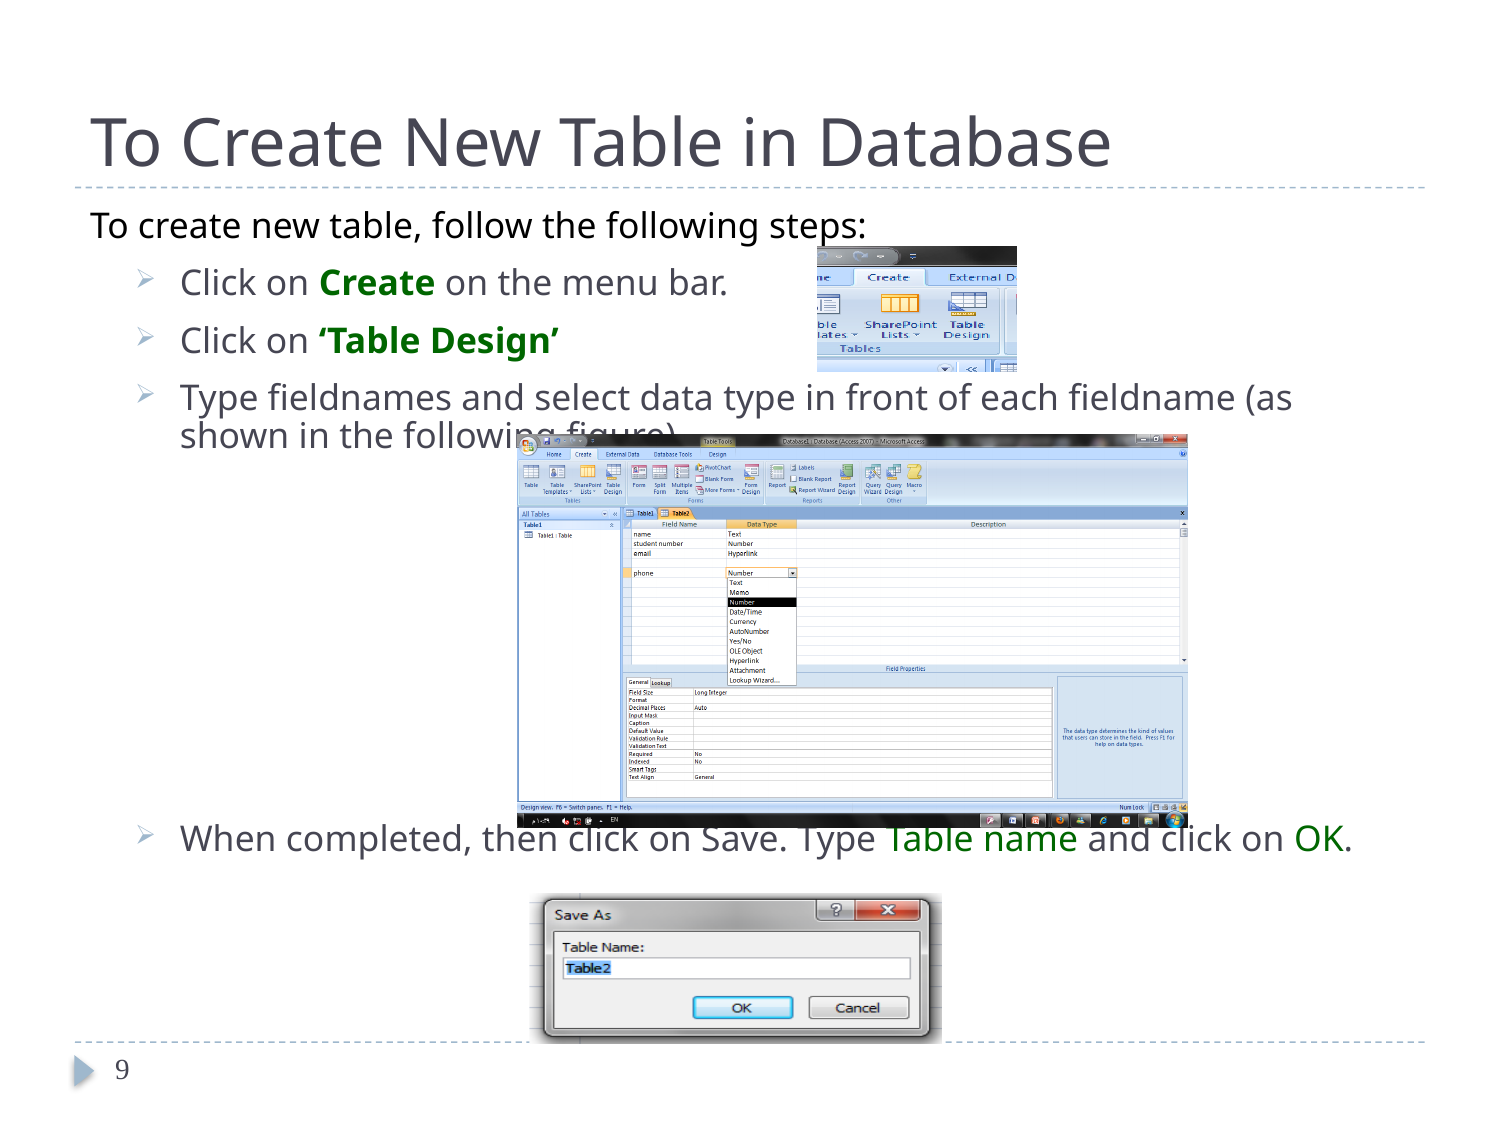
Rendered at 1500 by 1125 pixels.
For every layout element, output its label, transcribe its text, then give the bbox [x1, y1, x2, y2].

picture [516, 434, 1188, 828]
slide_number 9 [100, 1042, 426, 1103]
list To create new table, follow the following steps: Click on Create on the menu bar. Click on ‘Table Design’ Type fieldnames and select data type in front of each fieldname (as shown in the following figure). When completed, then click on Save. Type Table name and click on OK. [74, 199, 1426, 1011]
picture [529, 892, 943, 1044]
picture [816, 246, 1018, 373]
title To Create New Table in Database [74, 24, 1426, 188]
